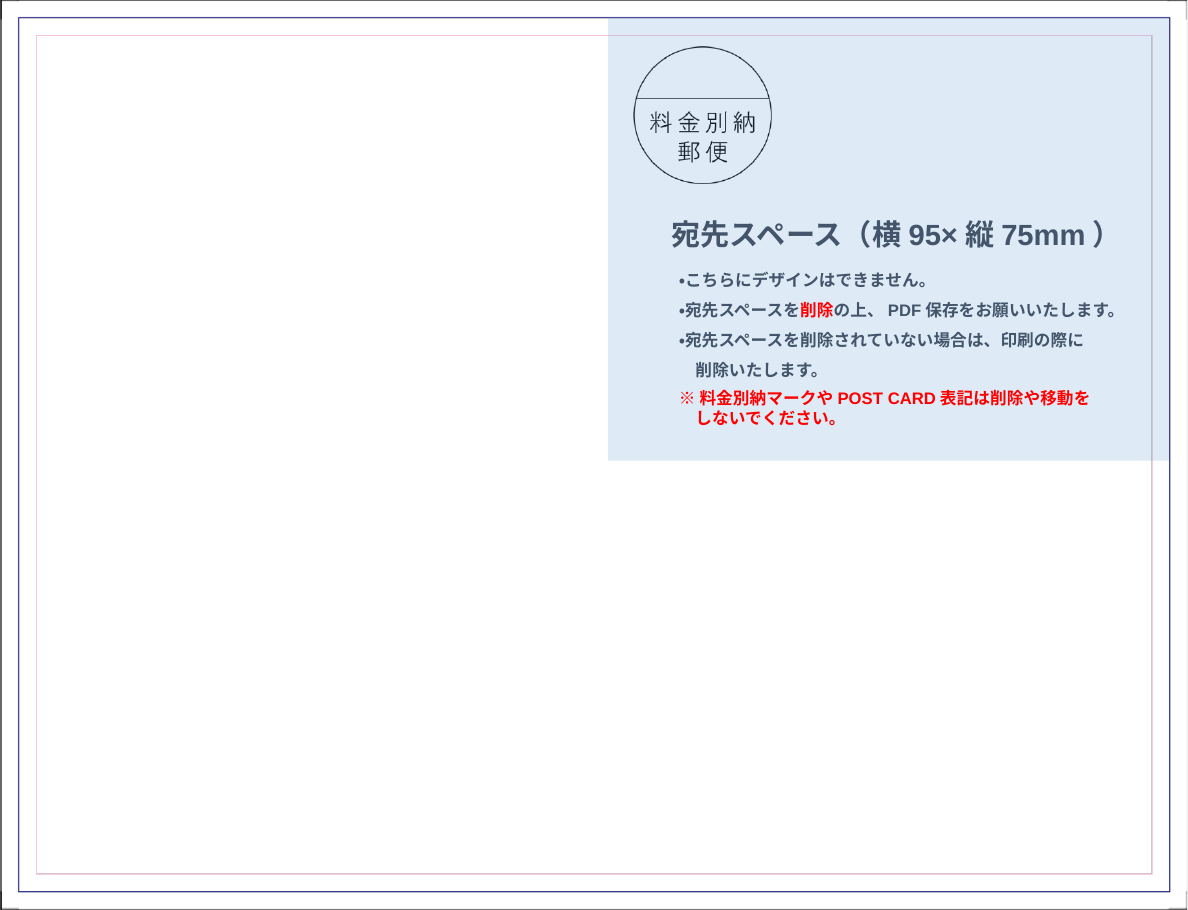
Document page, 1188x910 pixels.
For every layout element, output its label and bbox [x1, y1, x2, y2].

text_box [608, 17, 1170, 461]
picture [0, 0, 1188, 910]
